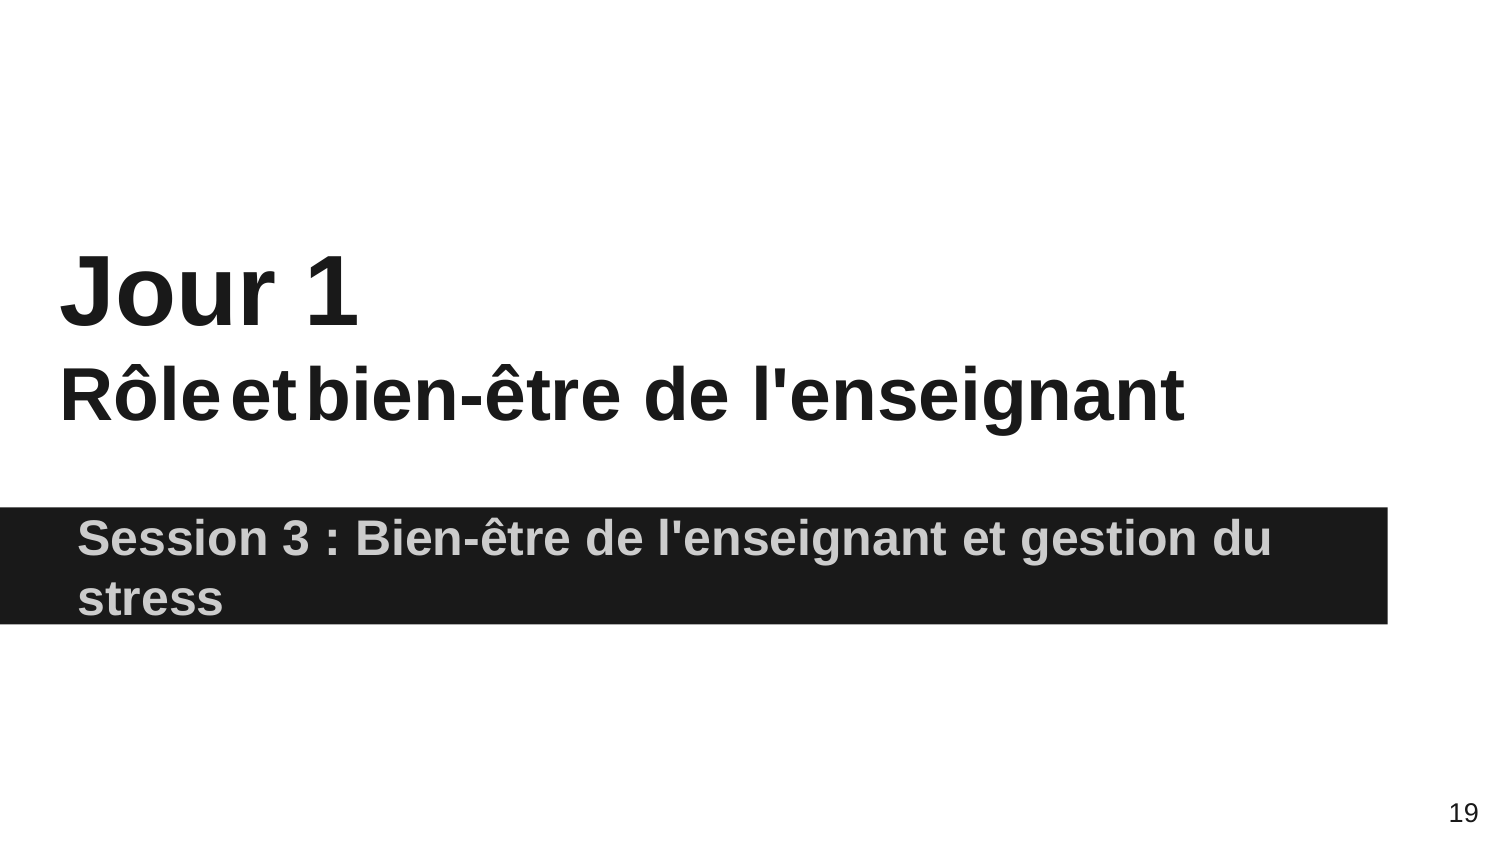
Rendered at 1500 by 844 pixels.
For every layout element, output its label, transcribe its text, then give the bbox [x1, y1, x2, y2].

title Jour 1 Rôle et bien-être de l'enseignant [44, 174, 1320, 451]
slide_number 19 [1403, 779, 1494, 844]
subtitle Session 3 : Bien-être de l'enseignant et gestion du stress [62, 507, 1338, 625]
